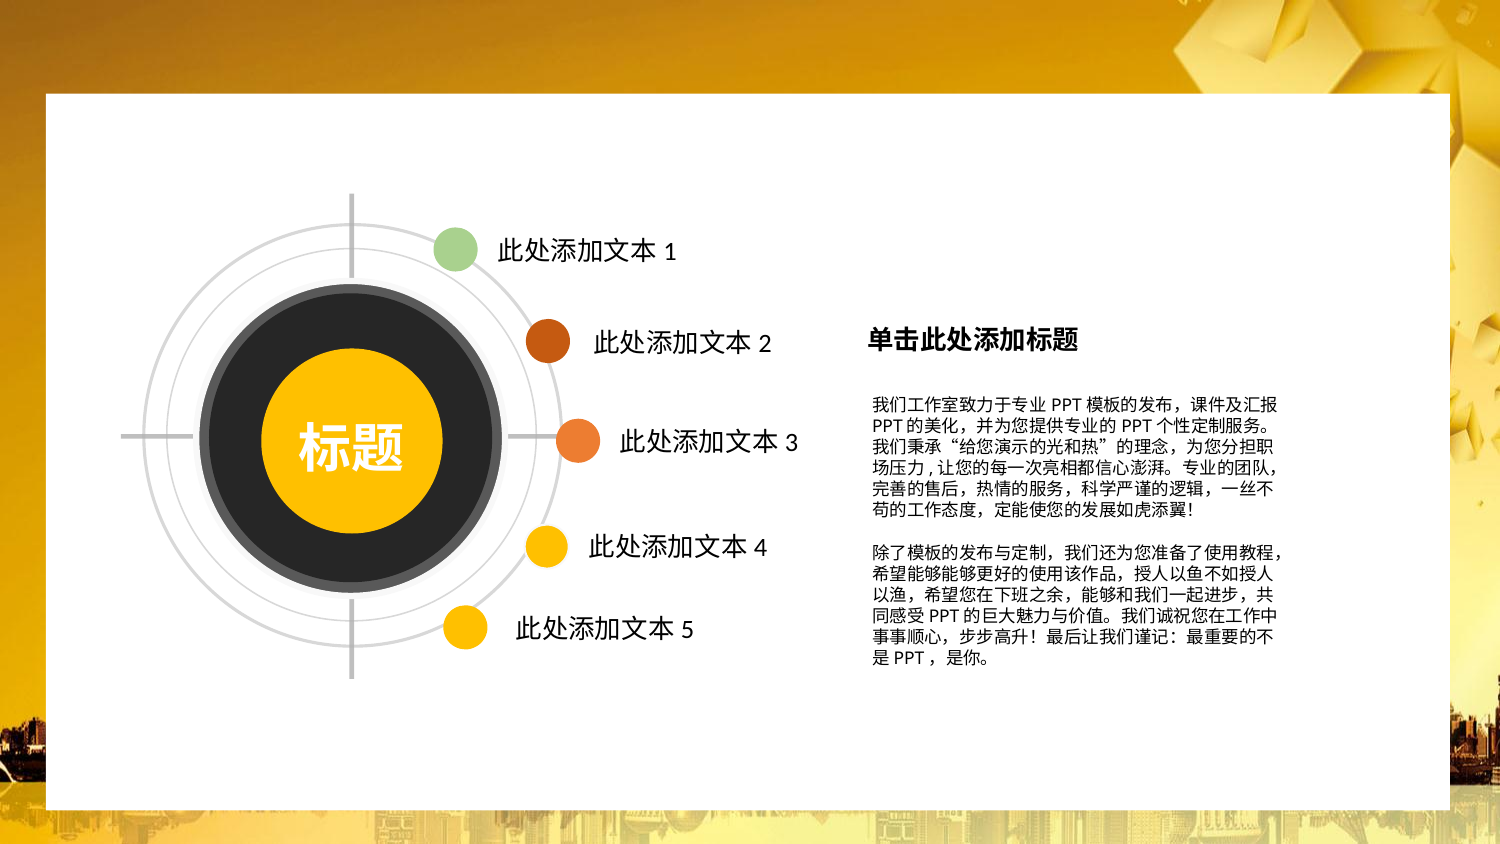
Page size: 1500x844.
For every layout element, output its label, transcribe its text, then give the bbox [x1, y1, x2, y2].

text_box 此处添加文本3 [608, 419, 861, 462]
text_box 此处添加文本2 [583, 320, 853, 363]
text_box 此处添加文本4 [583, 524, 849, 567]
text_box 此处添加文本5 [583, 606, 776, 650]
text_box 我们工作室致力于专业PPT模板的发布，课件及汇报PPT的美化，并为您提供专业的PPT个性定制服务。我们秉承“给您演示的光和热”的理念，为您分担职场压力,让您的每一次亮相都信心澎湃。专业的团队，完善的售后，热情的服务，科学严谨的逻辑，一丝不苟的工作态度，定能使您的发展如虎添翼！ 除了模板的发布与定制，我们还为您准备了使用教程，希望能够能够更好的使用该作品，授人以鱼不如授人以渔，希望您在下班之余，能够和我们一起进步，共同感受PPT的巨大魅力与价值。我们诚祝您在工作中事事顺心，步步高升！最后让我们谨记：最重要的不是PPT，是你。 [861, 388, 1291, 700]
text_box 此处添加文本1 [583, 228, 759, 271]
picture [0, 0, 1500, 844]
text_box 单击此处添加标题 [856, 318, 1234, 361]
text_box [583, 419, 601, 463]
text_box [120, 193, 583, 679]
